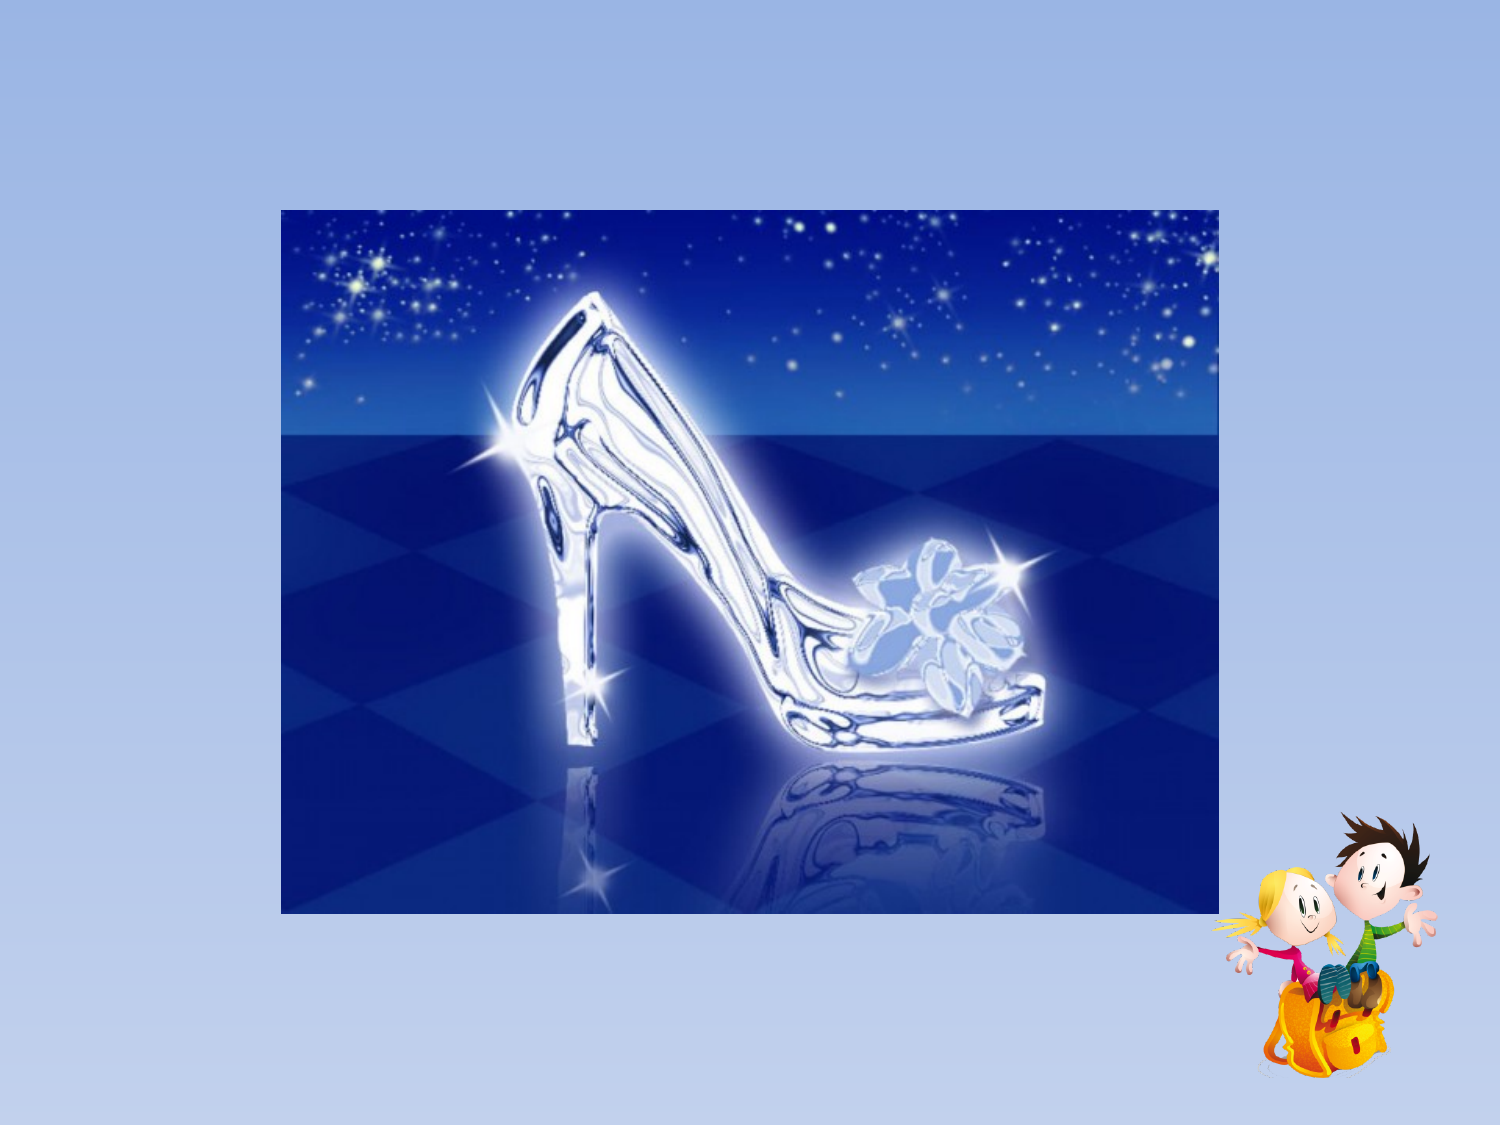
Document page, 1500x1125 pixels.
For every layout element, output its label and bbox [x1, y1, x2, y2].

picture [281, 210, 1464, 1078]
